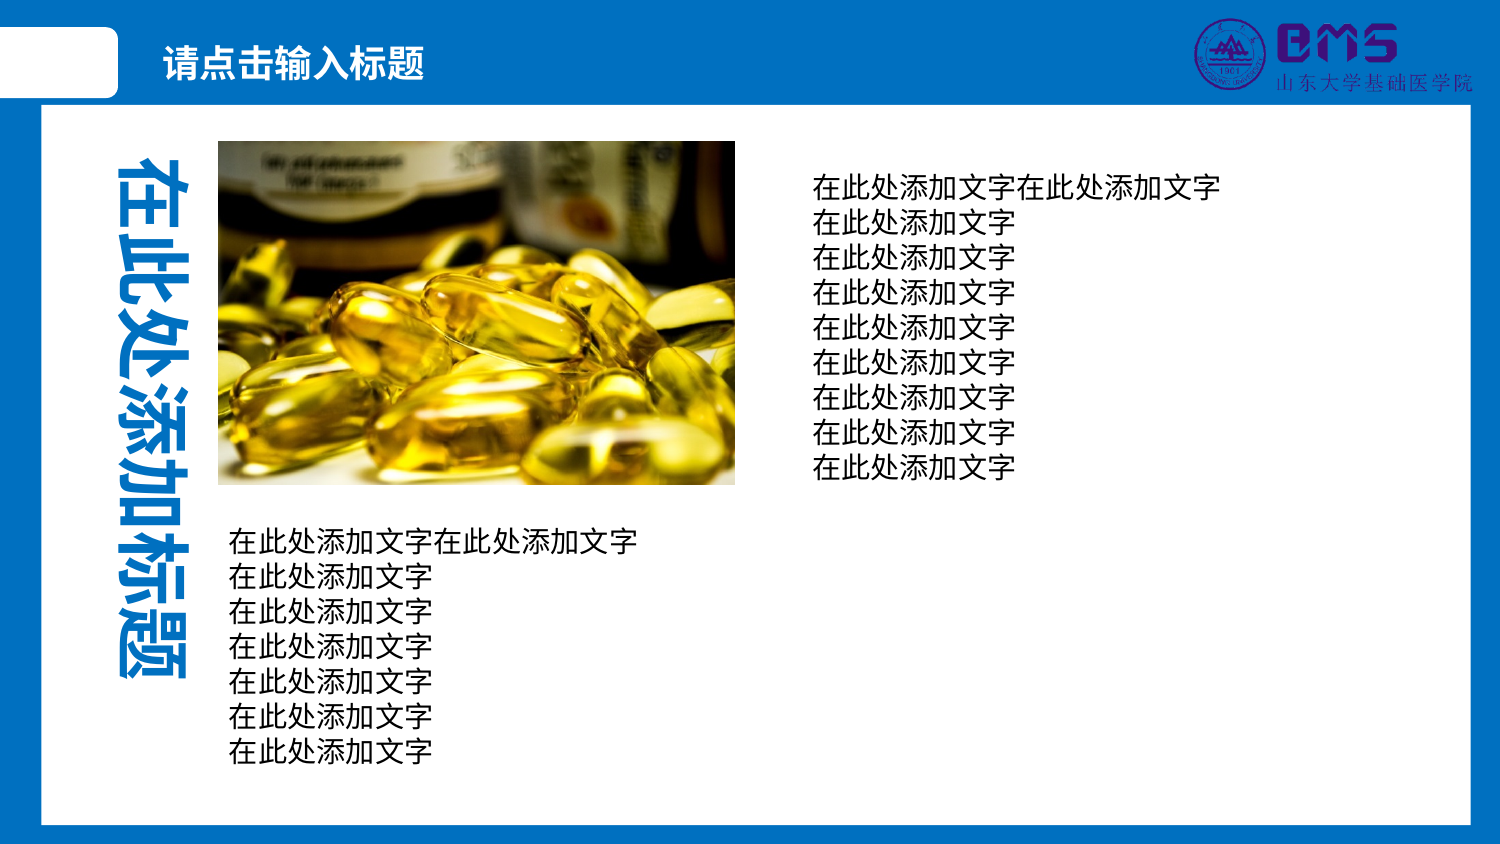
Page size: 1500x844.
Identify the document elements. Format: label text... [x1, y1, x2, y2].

text_box [39, 103, 1473, 827]
picture [1166, 0, 1500, 132]
text_box [0, 25, 121, 101]
text_box 在此处添加文字在此处添加文字 在此处添加文字 在此处添加文字 在此处添加文字 在此处添加文字 在此处添加文字 在此处添加文字 在此处添加文字 在此处添加文字 [797, 161, 1388, 527]
picture [218, 141, 735, 485]
text_box 在此处添加标题 [86, 141, 209, 815]
text_box 在此处添加文字在此处添加文字 在此处添加文字 在此处添加文字 在此处添加文字 在此处添加文字 在此处添加文字 在此处添加文字 [214, 516, 1306, 811]
text_box 请点击输入标题 [147, 32, 526, 93]
